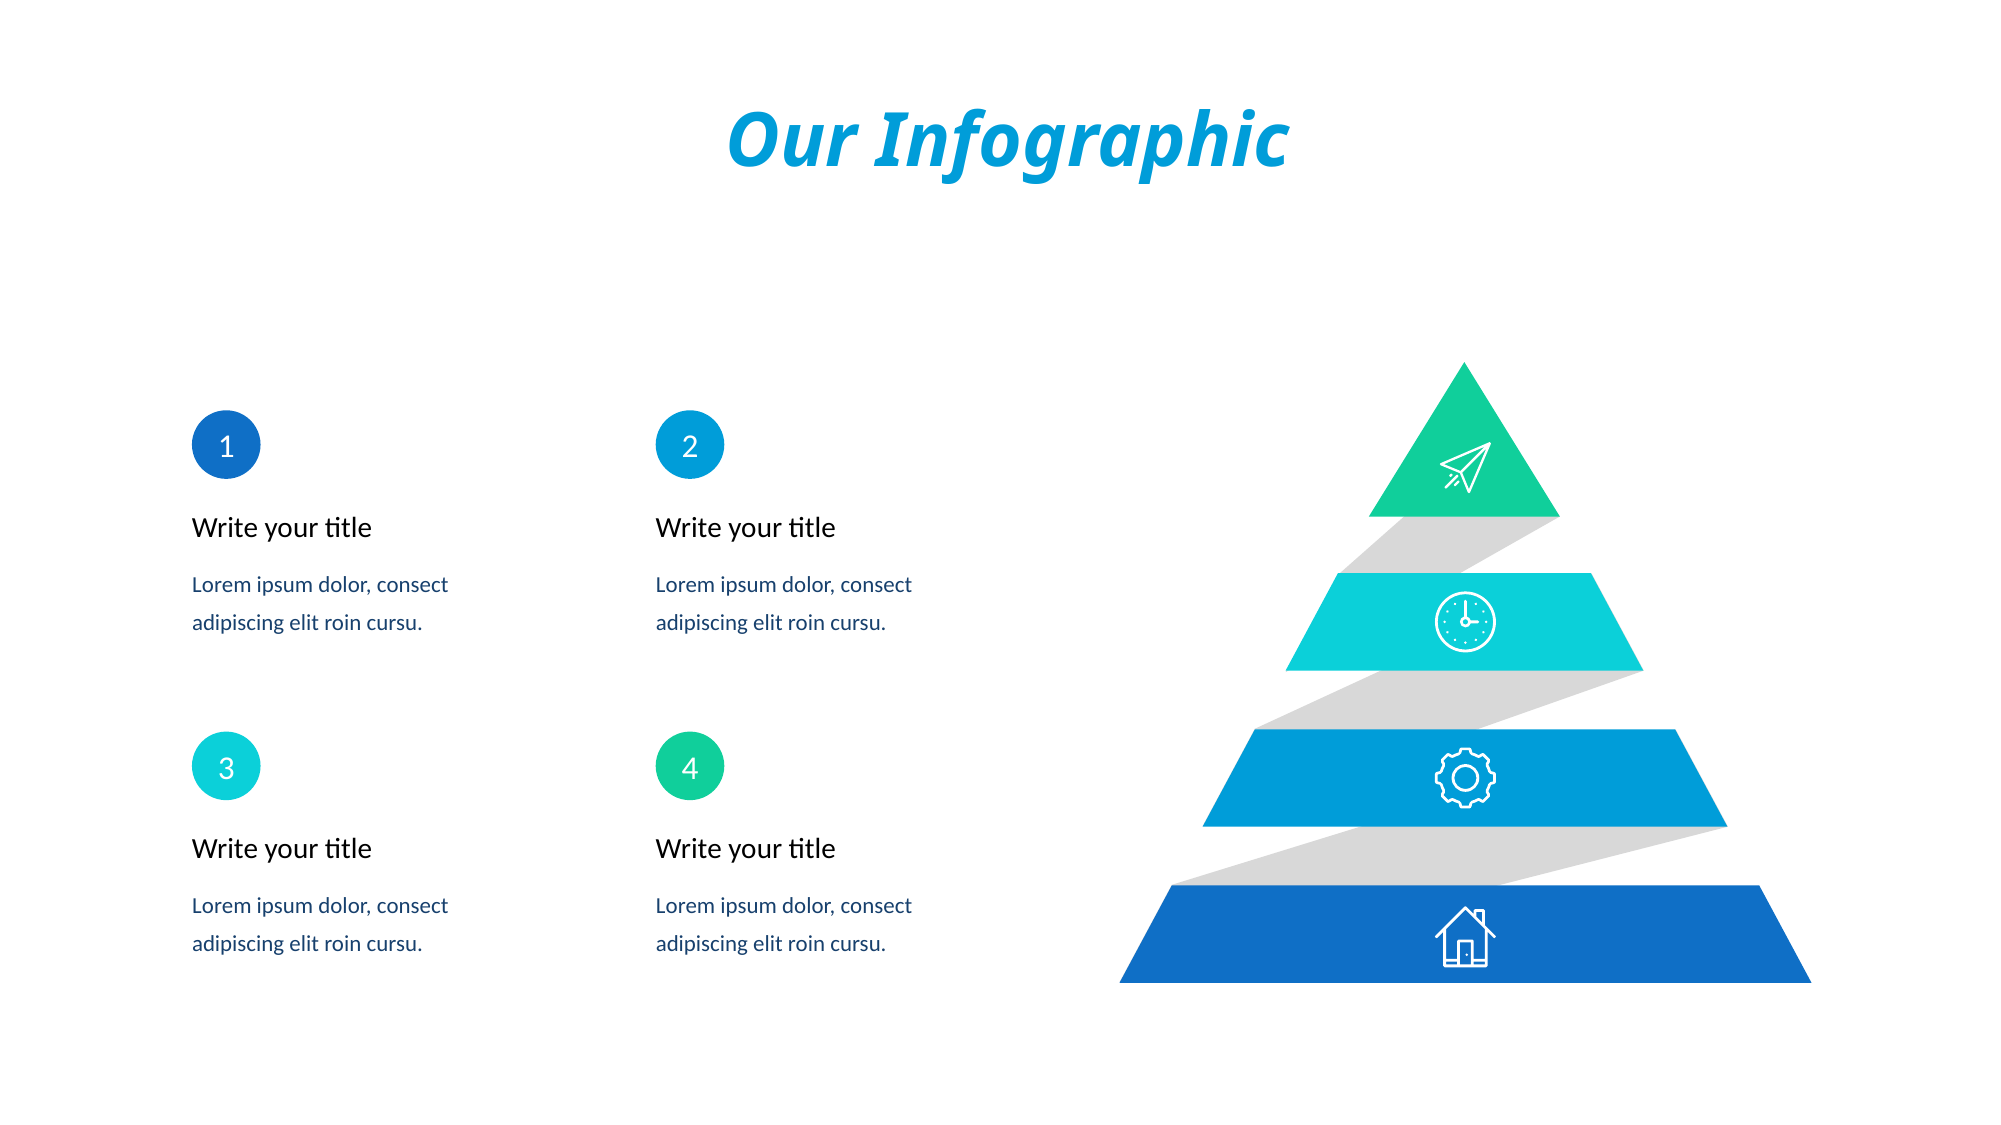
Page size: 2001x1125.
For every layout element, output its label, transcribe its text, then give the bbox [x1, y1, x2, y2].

text_box Our Infographic [645, 83, 1371, 189]
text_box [176, 731, 473, 962]
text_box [640, 731, 937, 962]
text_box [1119, 361, 1812, 984]
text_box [640, 410, 937, 641]
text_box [176, 410, 473, 641]
